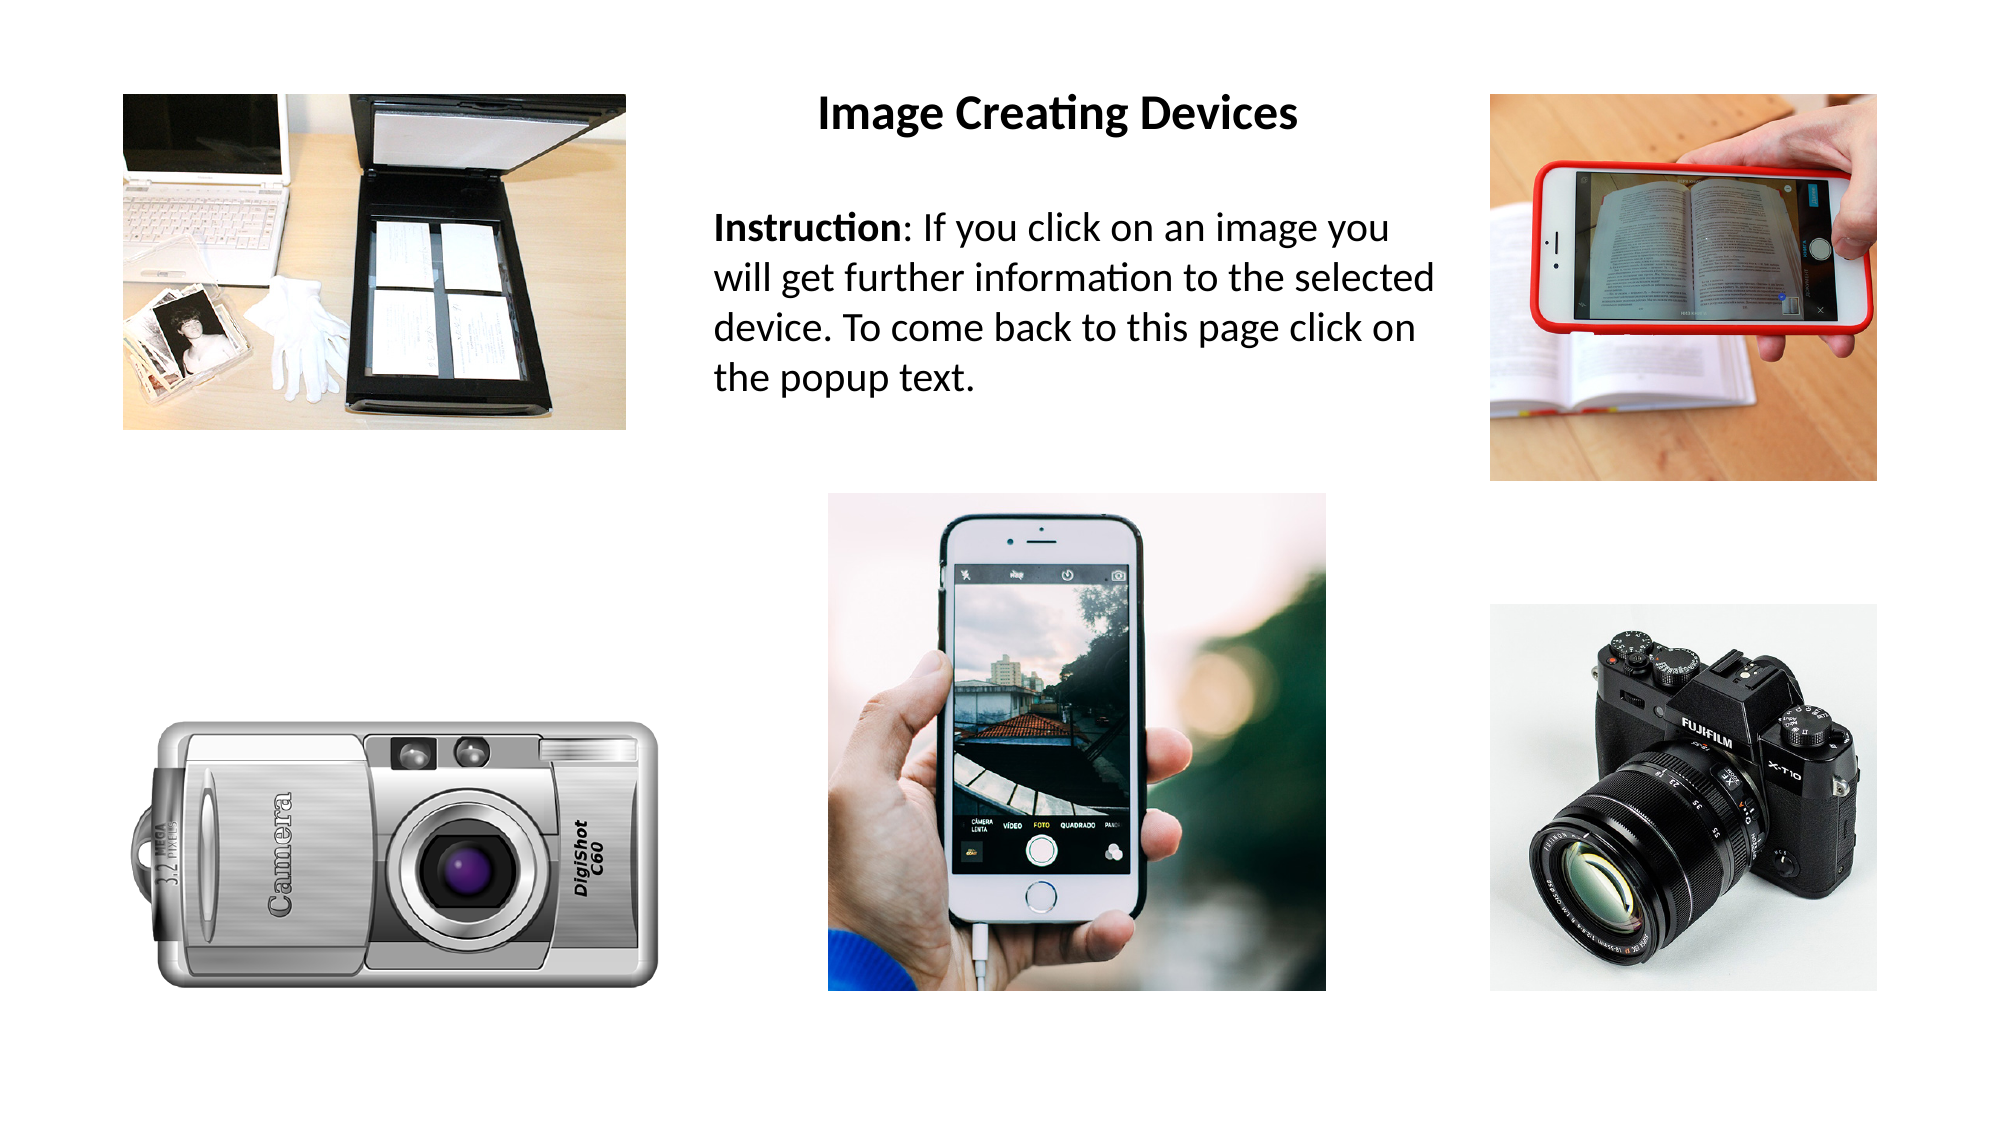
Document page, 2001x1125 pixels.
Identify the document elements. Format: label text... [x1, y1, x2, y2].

picture [1490, 604, 1877, 991]
text_box Image Creating Devices Instruction: If you click on an image you will get further information to the selected device. To come back to this page click on the popup text. [625, 72, 1491, 407]
picture [1490, 94, 1877, 481]
picture [123, 717, 664, 991]
picture [123, 94, 626, 430]
picture [828, 493, 1326, 991]
